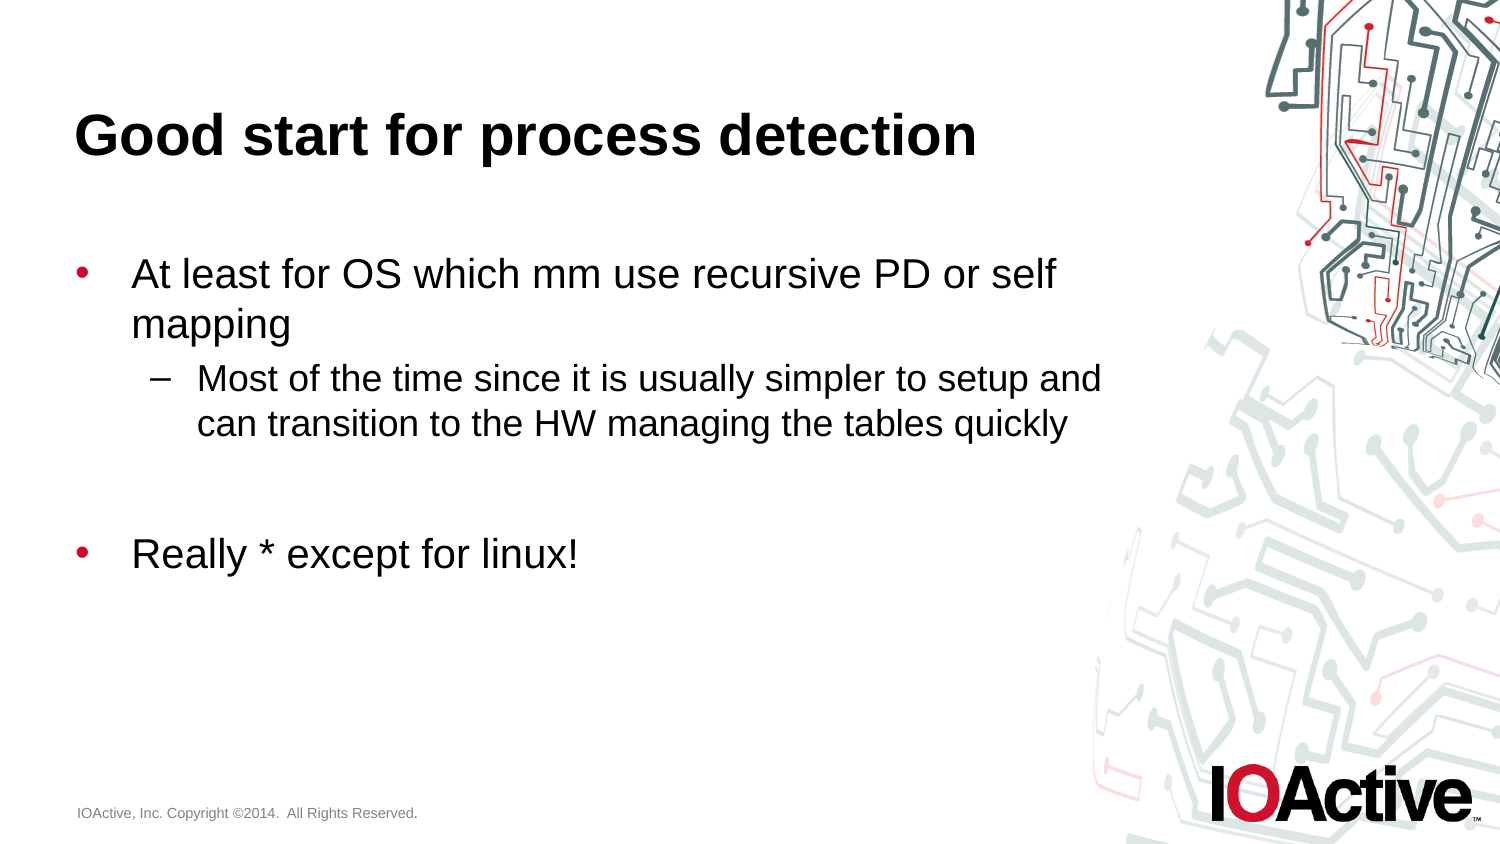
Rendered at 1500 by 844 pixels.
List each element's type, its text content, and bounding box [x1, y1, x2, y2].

title Good start for process detection [74, 96, 1213, 238]
list At least for OS which mm use recursive PD or self mapping Most of the time since it is usually simpler to setup and can transition to the HW managing the tables quickly Really * except for linux! [75, 246, 1155, 669]
picture [0, 0, 1500, 844]
